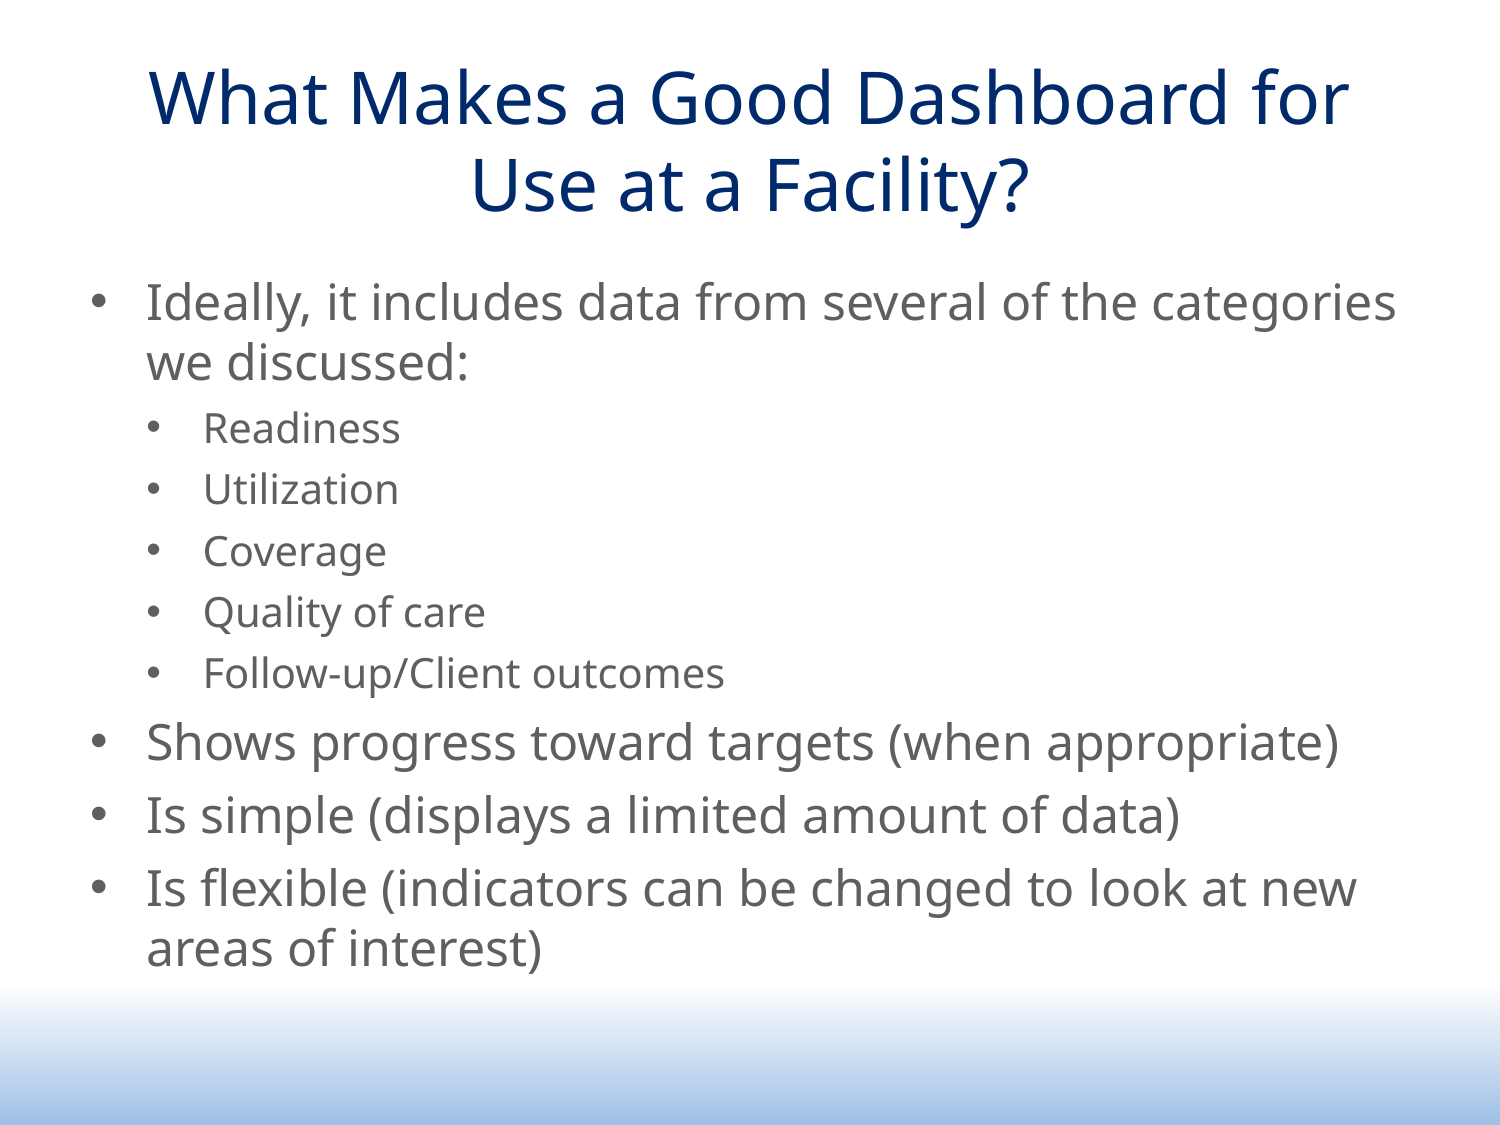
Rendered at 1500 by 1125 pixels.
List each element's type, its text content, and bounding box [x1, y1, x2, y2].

list Ideally, it includes data from several of the categories we discussed: Readiness Utilization Coverage Quality of care Follow-up/Client outcomes Shows progress toward targets (when appropriate) Is simple (displays a limited amount of data) Is flexible (indicators can be changed to look at new areas of interest) [75, 262, 1425, 1005]
title What Makes a Good Dashboard for Use at a Facility? [75, 45, 1425, 233]
